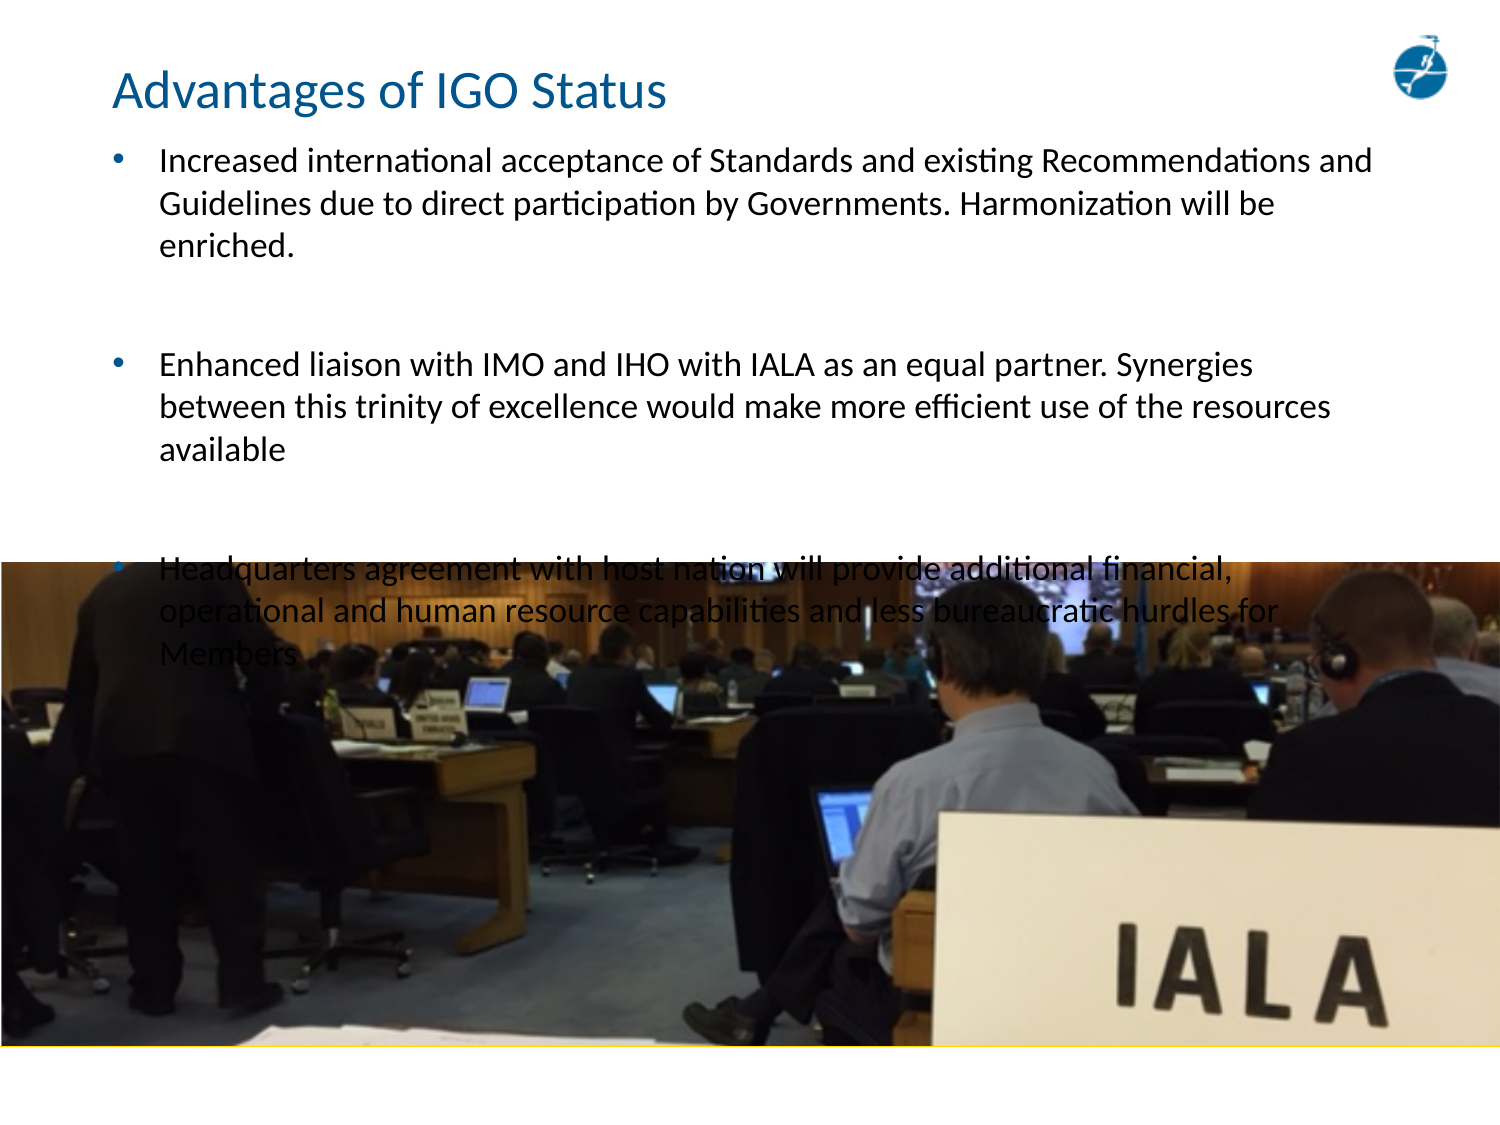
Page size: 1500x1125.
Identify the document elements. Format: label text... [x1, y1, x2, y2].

list Increased international acceptance of Standards and existing Recommendations and Guidelines due to direct participation by Governments. Harmonization will be enriched. Enhanced liaison with IMO and IHO with IALA as an equal partner. Synergies between this trinity of excellence would make more efficient use of the resources available Headquarters agreement with host nation will provide additional financial, operational and human resource capabilities and less bureaucratic hurdles for Members [112, 137, 1388, 468]
title Advantages of IGO Status [112, 0, 1388, 120]
picture [0, 562, 1500, 1046]
